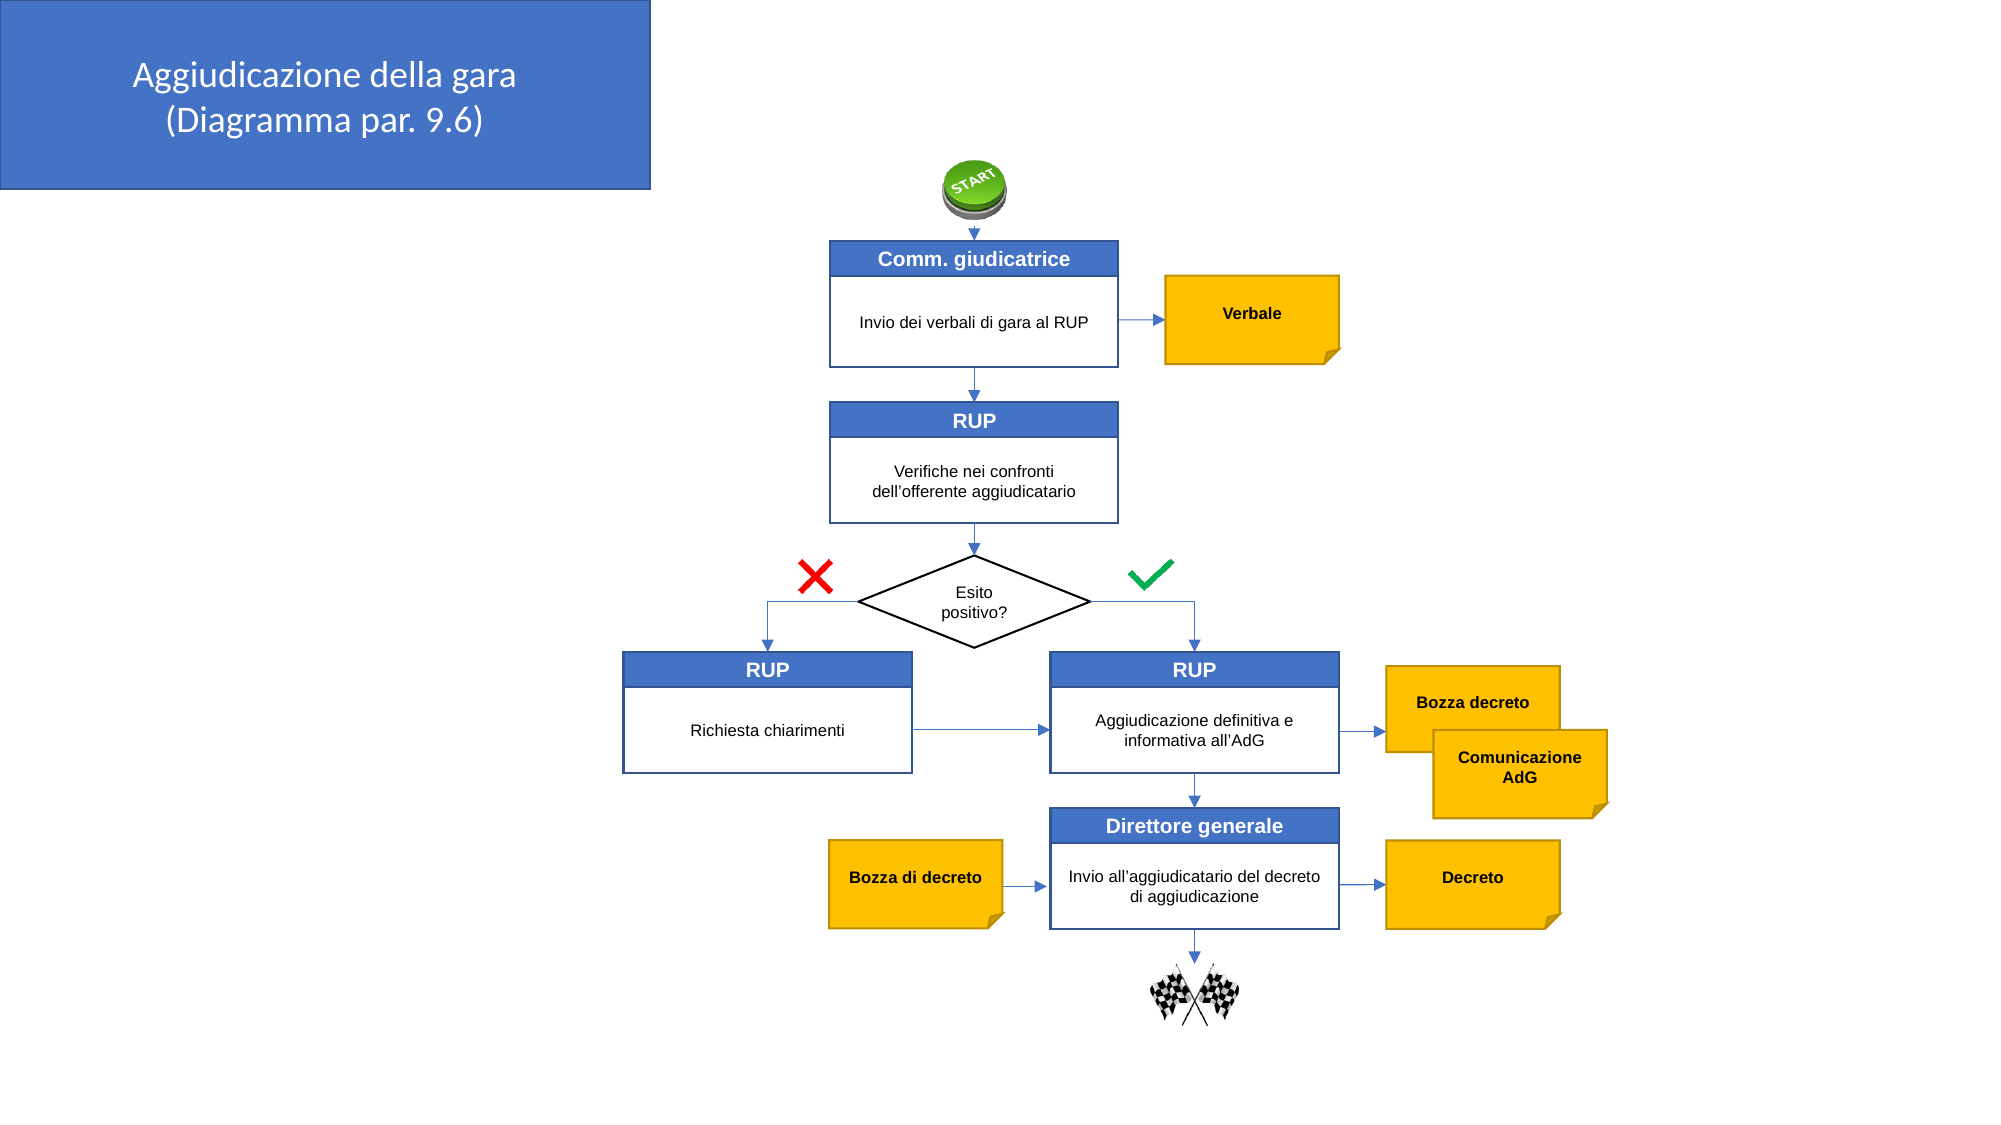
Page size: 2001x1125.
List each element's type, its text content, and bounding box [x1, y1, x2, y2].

text_box Aggiudicazione della gara (Diagramma par. 9.6) [0, 0, 651, 190]
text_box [623, 154, 1607, 1026]
